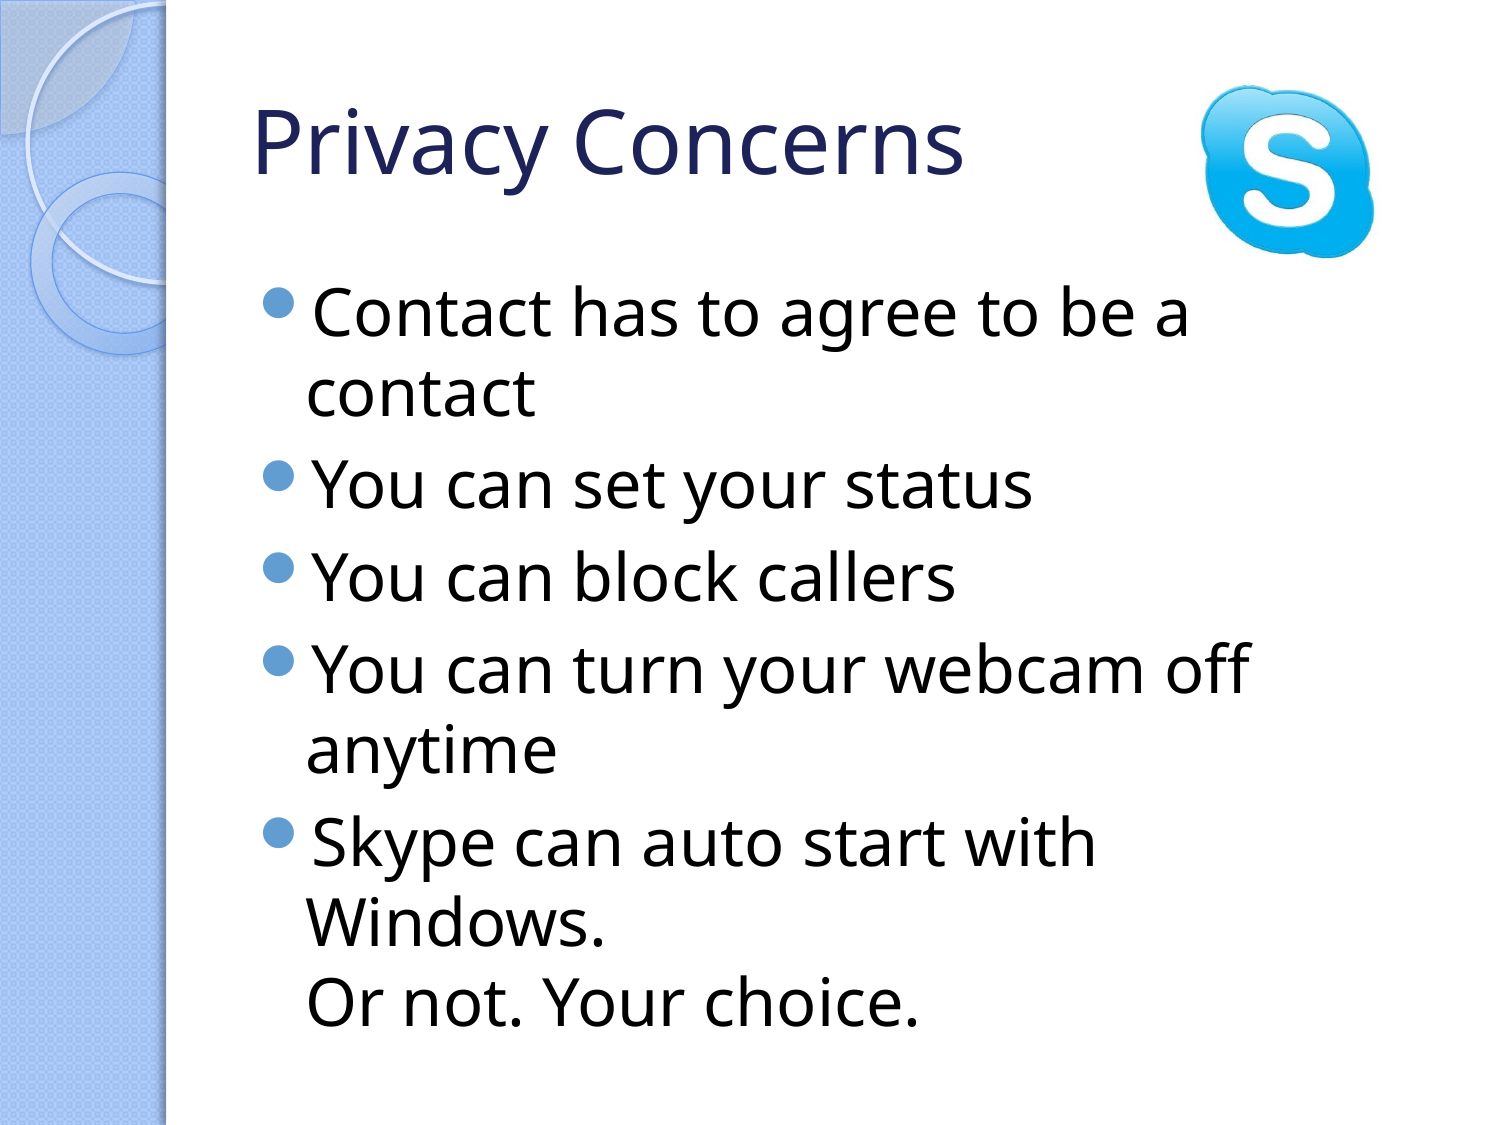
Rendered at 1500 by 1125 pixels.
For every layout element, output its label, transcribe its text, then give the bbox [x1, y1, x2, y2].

list Contact has to agree to be a contact You can set your status You can block callers You can turn your webcam off anytime Skype can auto start with Windows. Or not. Your choice. [230, 262, 1425, 1005]
title Privacy Concerns [235, 45, 1466, 233]
picture [1175, 64, 1396, 279]
